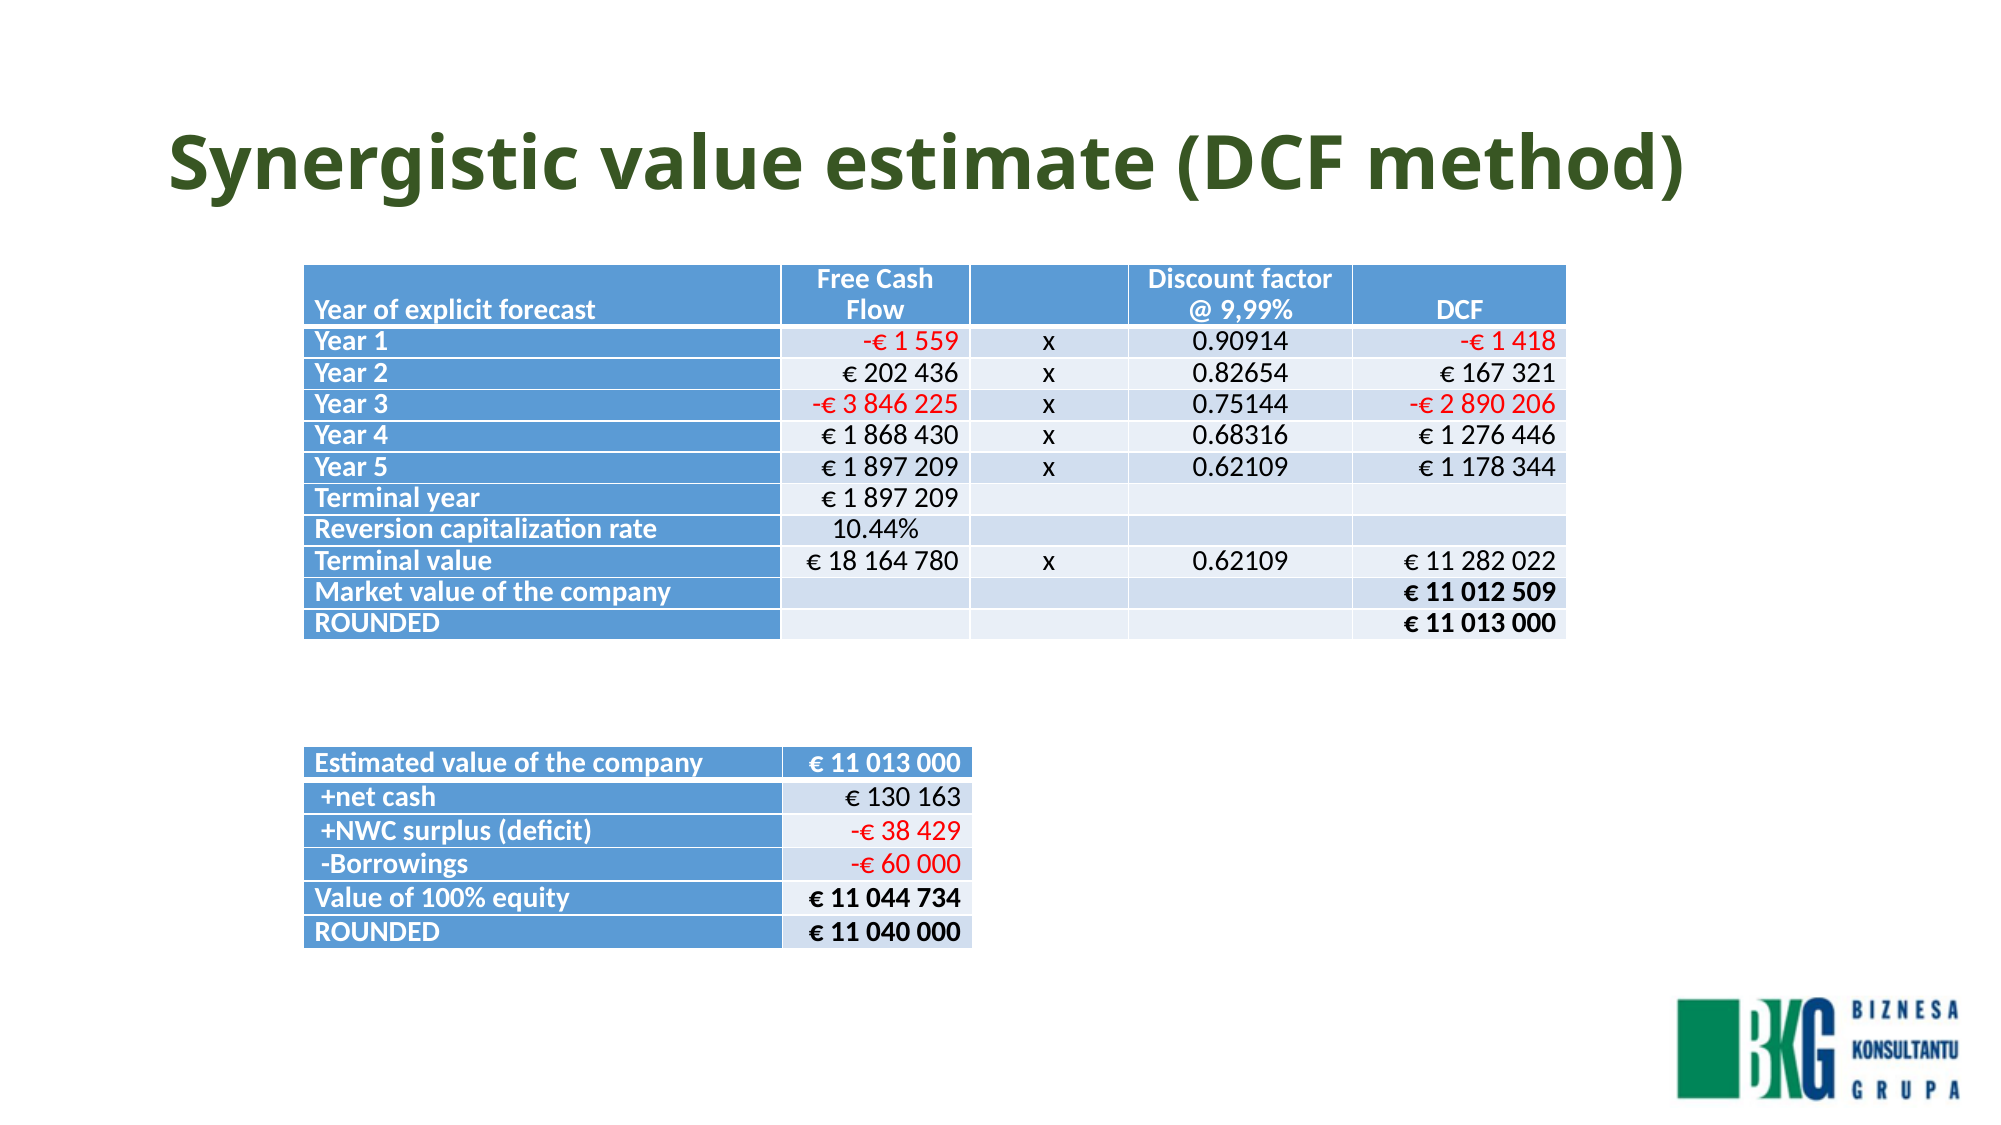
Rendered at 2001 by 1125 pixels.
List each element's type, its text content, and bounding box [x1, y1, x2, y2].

table_cell -€ 1 559 [782, 329, 969, 357]
title Synergistic value estimate (DCF method) [153, 56, 1879, 275]
table_cell -€ 3 846 225 [782, 390, 969, 420]
table_cell 0.62109 [1129, 453, 1352, 483]
table_cell x [971, 359, 1128, 389]
table_cell 0.90914 [1129, 329, 1352, 357]
table_cell -€ 1 418 [1353, 329, 1566, 357]
table_cell x [971, 453, 1128, 483]
table_cell € 11 012 509 [1353, 578, 1566, 608]
table_cell -€ 2 890 206 [1353, 390, 1566, 420]
table_cell Terminal year [304, 484, 780, 514]
table_cell [1353, 484, 1566, 514]
table_cell [1129, 516, 1352, 545]
table_cell x [971, 390, 1128, 420]
table_cell x [971, 547, 1128, 577]
table_cell -€ 38 429 [783, 815, 972, 847]
table_cell Year 5 [304, 453, 780, 483]
picture [1667, 993, 1966, 1108]
table_cell Year 1 [304, 329, 780, 357]
table_cell Value of 100% equity [304, 882, 782, 914]
table_cell € 1 868 430 [782, 422, 969, 451]
table_cell € 130 163 [783, 783, 972, 813]
table_cell Reversion capitalization rate [304, 516, 780, 545]
table_cell x [971, 329, 1128, 357]
table_cell +net cash [304, 783, 782, 813]
table_cell 0.62109 [1129, 547, 1352, 577]
table_cell € 1 178 344 [1353, 453, 1566, 483]
table_cell € 18 164 780 [782, 547, 969, 577]
table_cell Market value of the company [304, 578, 780, 608]
table_cell [971, 578, 1128, 608]
table_cell ROUNDED [304, 916, 782, 948]
table_cell +NWC surplus (deficit) [304, 815, 782, 847]
table_cell € 11 282 022 [1353, 547, 1566, 577]
table_cell € 1 897 209 [782, 453, 969, 483]
table_cell [782, 578, 969, 608]
table_cell € 11 013 000 [1353, 610, 1566, 639]
table_header DCF [1353, 265, 1566, 324]
table_cell [1129, 578, 1352, 608]
table_cell € 1 276 446 [1353, 422, 1566, 451]
table_cell -Borrowings [304, 848, 782, 880]
table_cell x [971, 422, 1128, 451]
table_cell [971, 610, 1128, 639]
table_cell € 1 897 209 [782, 484, 969, 514]
table_cell Terminal value [304, 547, 780, 577]
table_cell 0.82654 [1129, 359, 1352, 389]
table_cell Year 2 [304, 359, 780, 389]
table_cell [1129, 484, 1352, 514]
table_header Estimated value of the company [304, 747, 782, 777]
table_cell ROUNDED [304, 610, 780, 639]
table_header Year of explicit forecast [304, 265, 780, 324]
table_cell Year 3 [304, 390, 780, 420]
table_header € 11 013 000 [783, 747, 972, 777]
table_header [971, 265, 1128, 324]
table_cell [971, 516, 1128, 545]
table_cell € 11 040 000 [783, 916, 972, 948]
table_cell [971, 484, 1128, 514]
table_cell [1129, 610, 1352, 639]
table_cell [1353, 516, 1566, 545]
table_cell 0.75144 [1129, 390, 1352, 420]
table_header Free Cash Flow [782, 265, 969, 324]
table_cell € 202 436 [782, 359, 969, 389]
table_cell Year 4 [304, 422, 780, 451]
table_cell [782, 610, 969, 639]
table_cell 0.68316 [1129, 422, 1352, 451]
table_cell € 11 044 734 [783, 882, 972, 914]
table_cell 10.44% [782, 516, 969, 545]
table_header Discount factor @ 9,99% [1129, 265, 1352, 324]
table_cell € 167 321 [1353, 359, 1566, 389]
table_cell -€ 60 000 [783, 848, 972, 880]
